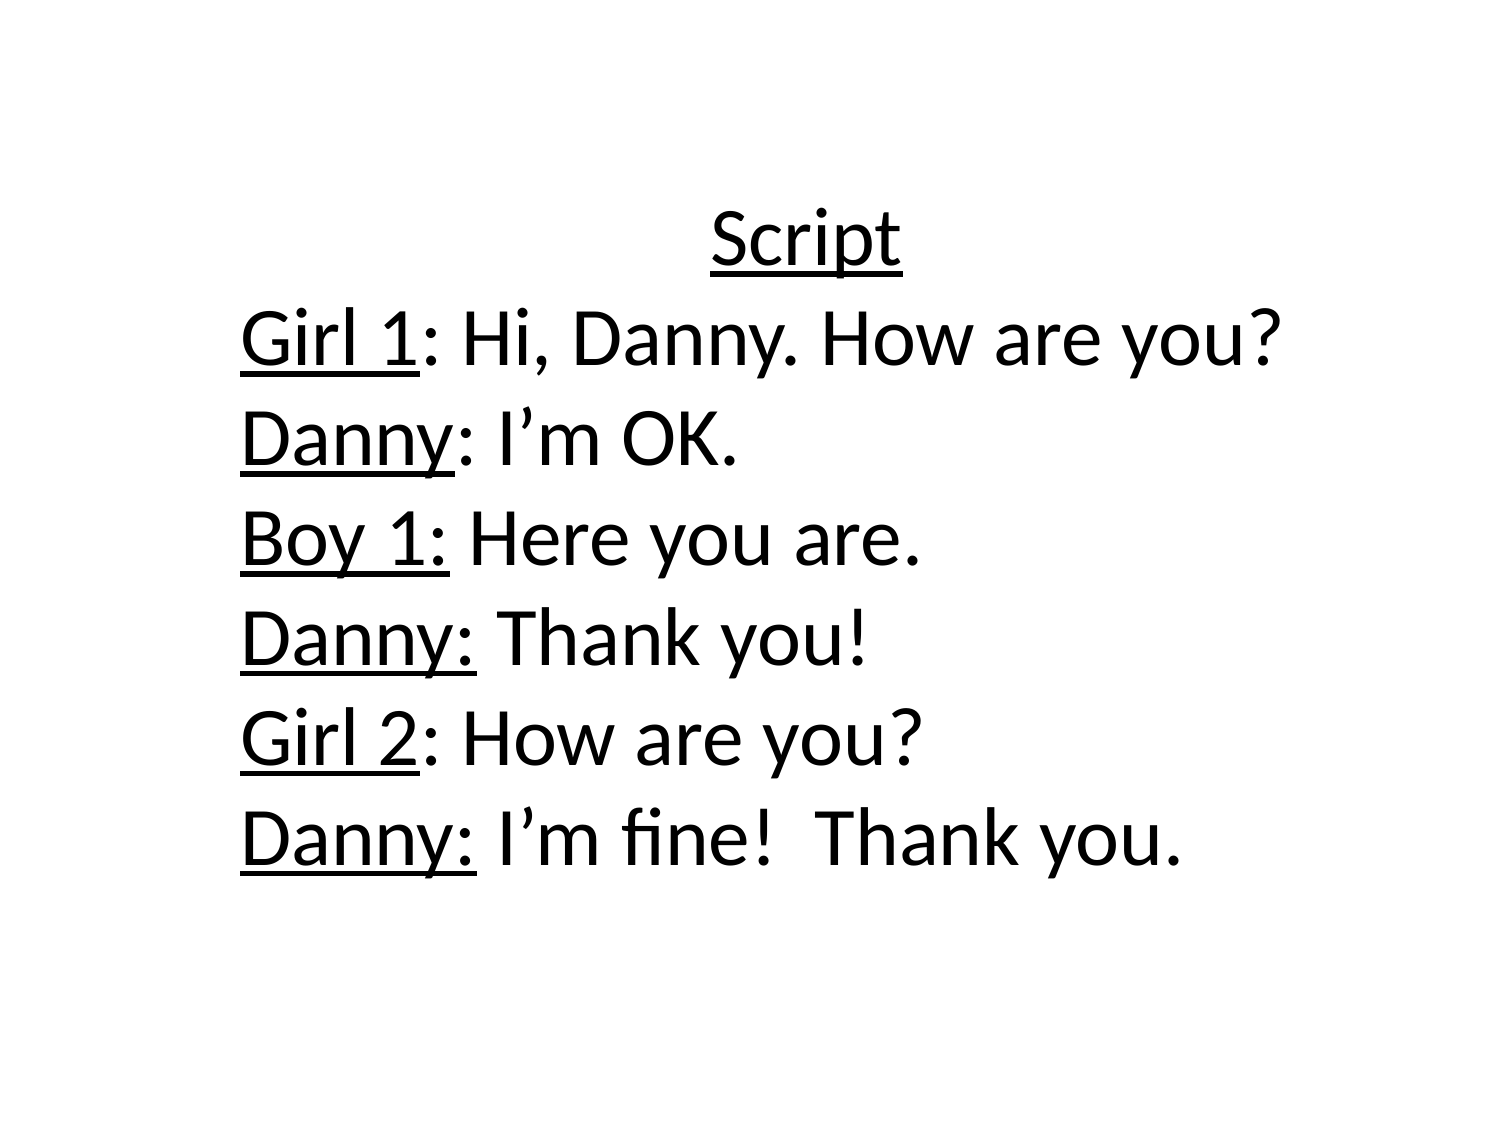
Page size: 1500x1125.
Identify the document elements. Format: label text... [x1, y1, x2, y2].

text_box Script Girl 1: Hi, Danny. How are you? Danny: I’m OK. Boy 1: Here you are. Danny: Thank you! Girl 2: How are you? Danny: I’m fine! Thank you. [225, 174, 1388, 888]
